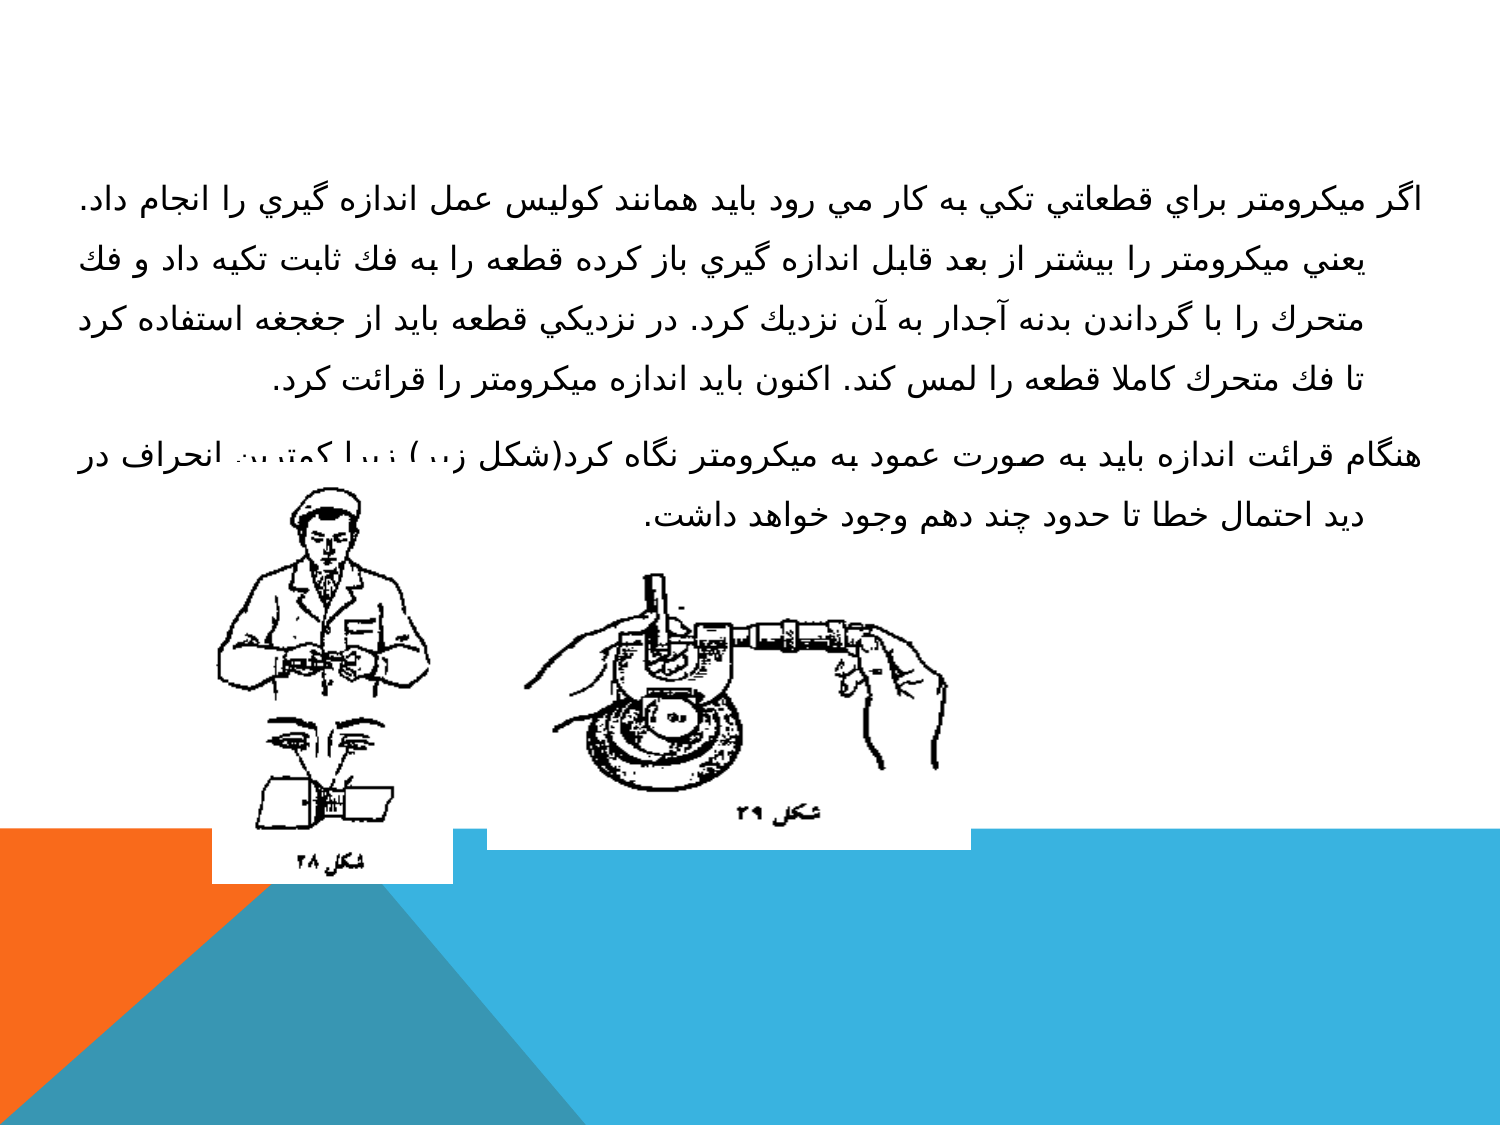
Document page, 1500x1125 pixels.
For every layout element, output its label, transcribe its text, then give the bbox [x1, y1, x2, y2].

list اگر ميكرومتر براي قطعاتي تكي به كار مي رود بايد همانند كوليس عمل اندازه گيري را انجام داد. يعني ميكرومتر را بيشتر از بعد قابل اندازه گيري باز كرده قطعه را به فك ثابت تكيه داد و فك متحرك را با گرداندن بدنه آجدار به آن نزديك كرد. در نزديكي قطعه بايد از جغجغه استفاده كرد تا فك متحرك كاملا قطعه را لمس كند. اكنون بايد اندازه ميكرومتر را قرائت كرد. هنگام قرائت اندازه بايد به صورت عمود به ميكرومتر نگاه كرد(شكل زير) زيرا كمترين انحراف در ديد احتمال خطا تا حدود چند دهم وجود خواهد داشت. [62, 149, 1438, 800]
picture [212, 462, 453, 885]
picture [487, 549, 972, 851]
